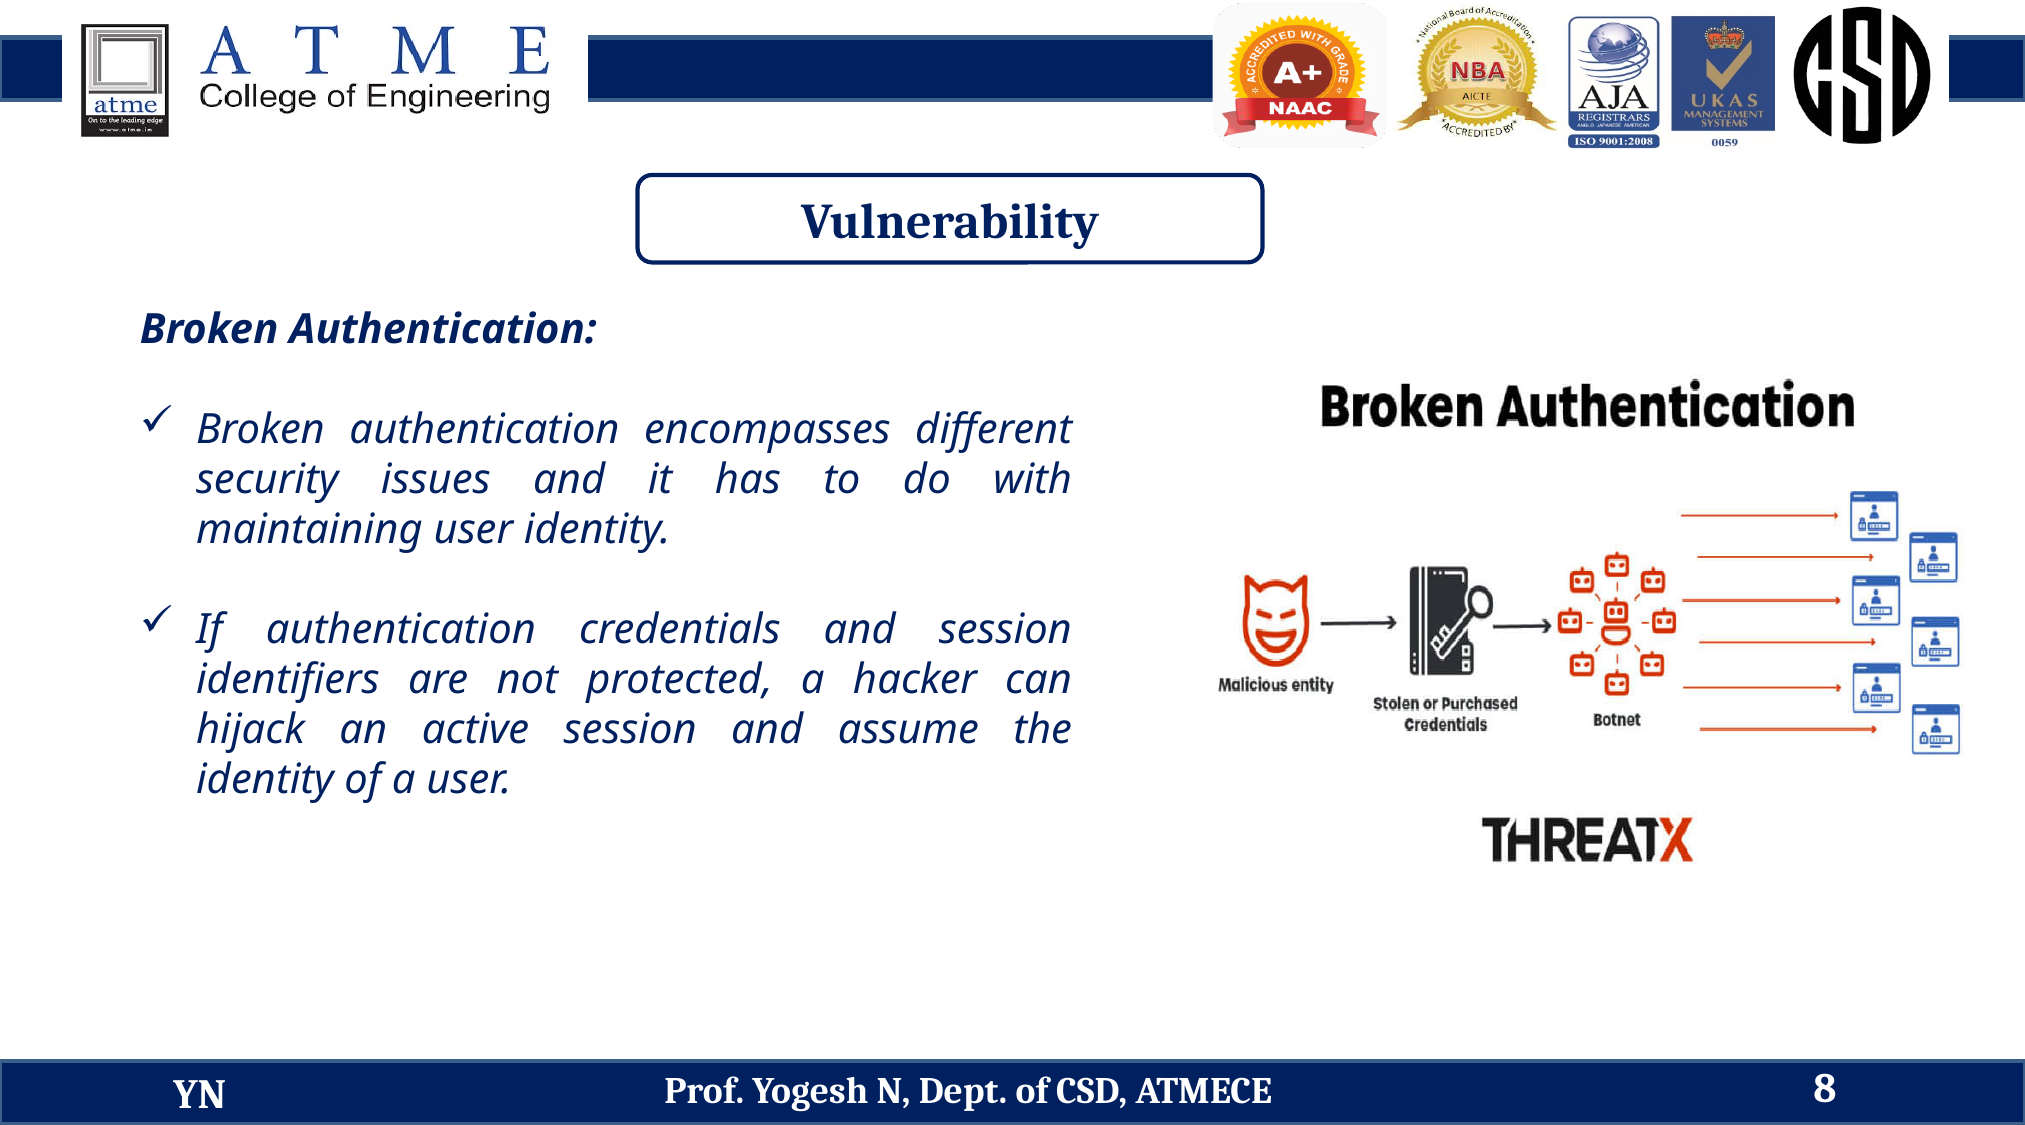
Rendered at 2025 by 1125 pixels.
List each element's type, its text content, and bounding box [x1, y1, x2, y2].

text_box Broken Authentication: Broken authentication encompasses different security issues and it has to do with maintaining user identity. If authentication credentials and session identifiers are not protected, a hacker can hijack an active session and assume the identity of a user. [124, 294, 1088, 810]
text_box Vulnerability [635, 172, 1265, 265]
picture [62, 0, 588, 157]
picture [1212, 0, 1949, 150]
text_box 8 [1625, 1053, 2025, 1119]
text_box YN [0, 1059, 400, 1125]
text_box Prof. Yogesh N, Dept. of CSD, ATMECE [562, 1058, 1375, 1119]
picture [1149, 331, 2025, 901]
